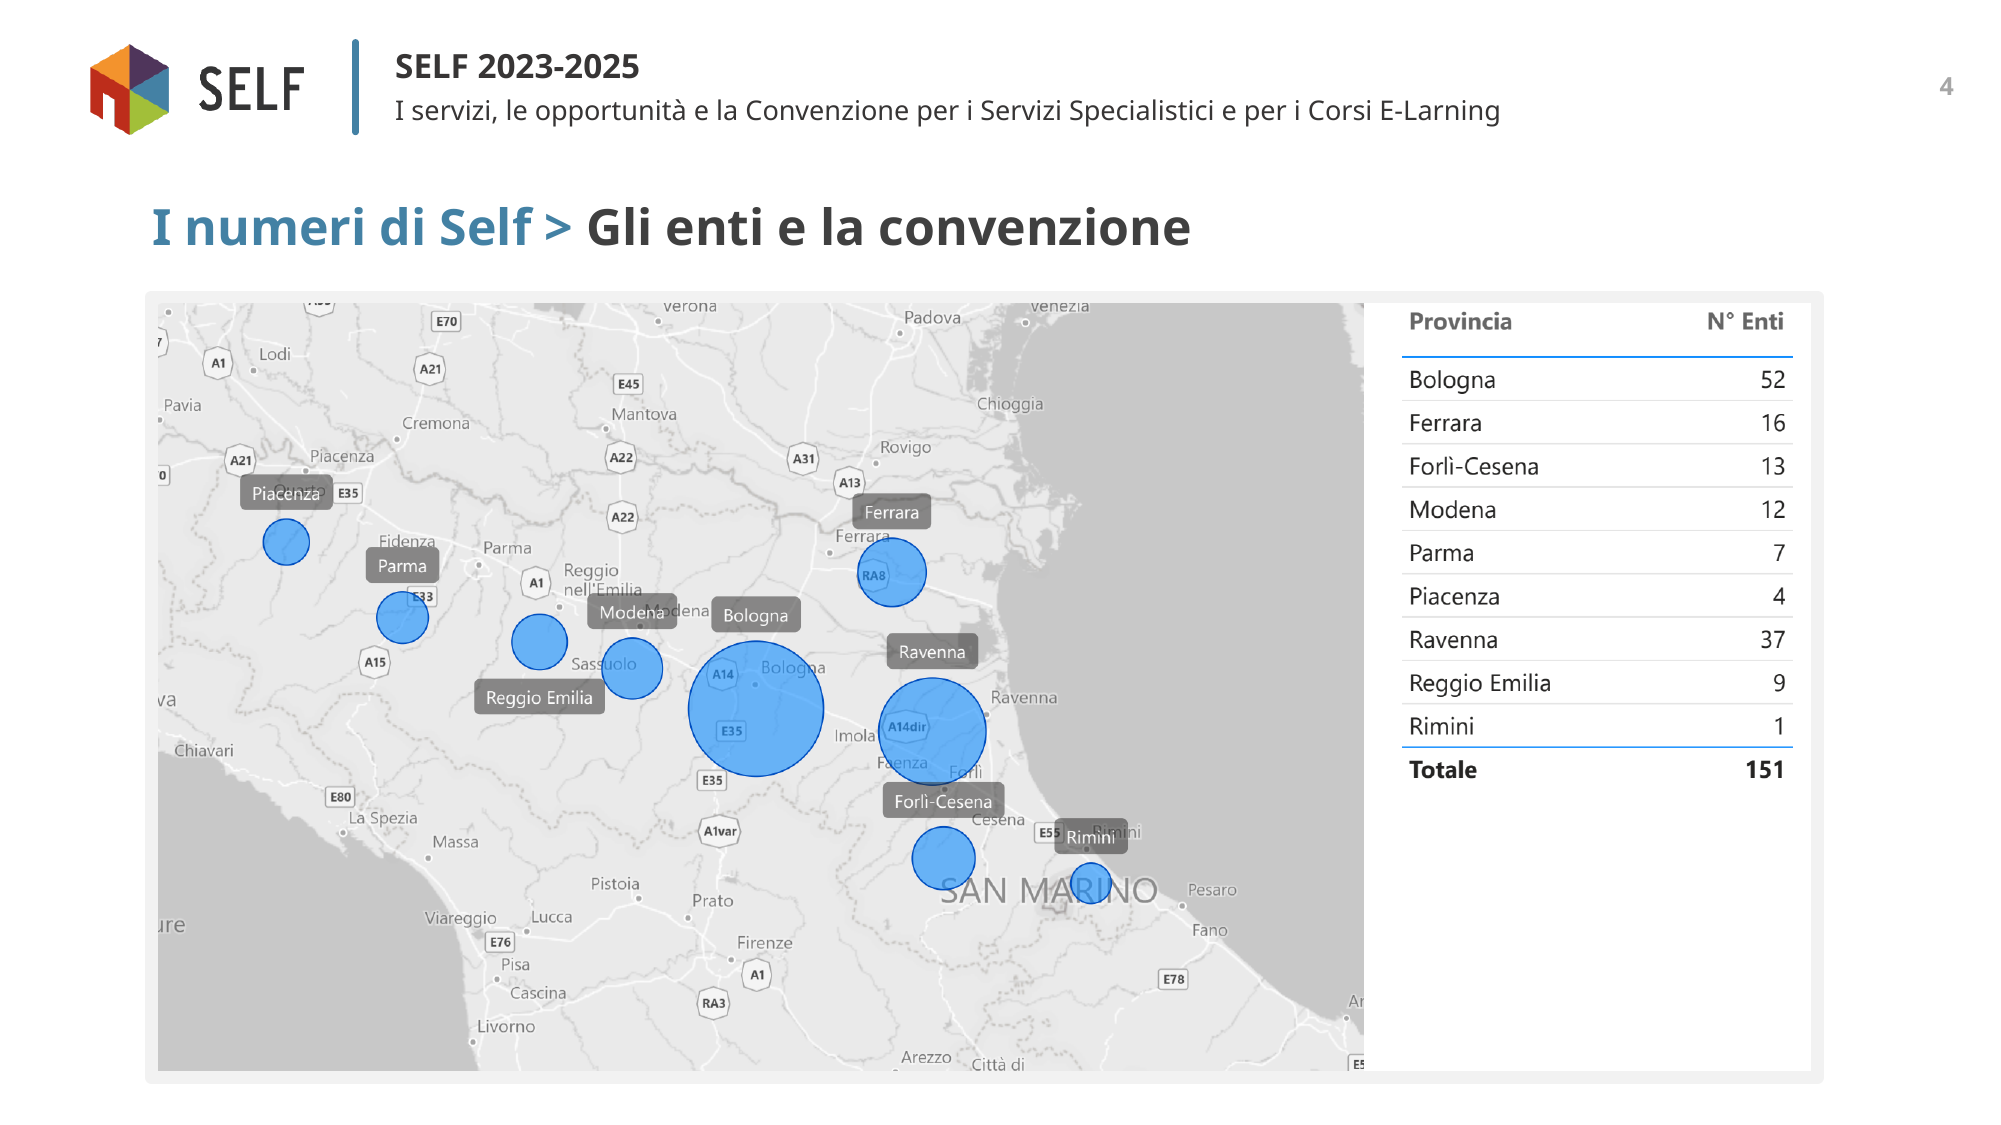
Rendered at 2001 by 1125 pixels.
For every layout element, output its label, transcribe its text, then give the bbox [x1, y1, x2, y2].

list SELF 2023-2025 [380, 42, 1744, 69]
picture [90, 44, 304, 135]
title I numeri di Self > Gli enti e la convenzione [137, 180, 1863, 278]
list I servizi, le opportunità e la Convenzione per i Servizi Specialistici e per i Corsi E-Larning [380, 69, 1812, 155]
picture [157, 303, 1812, 1072]
